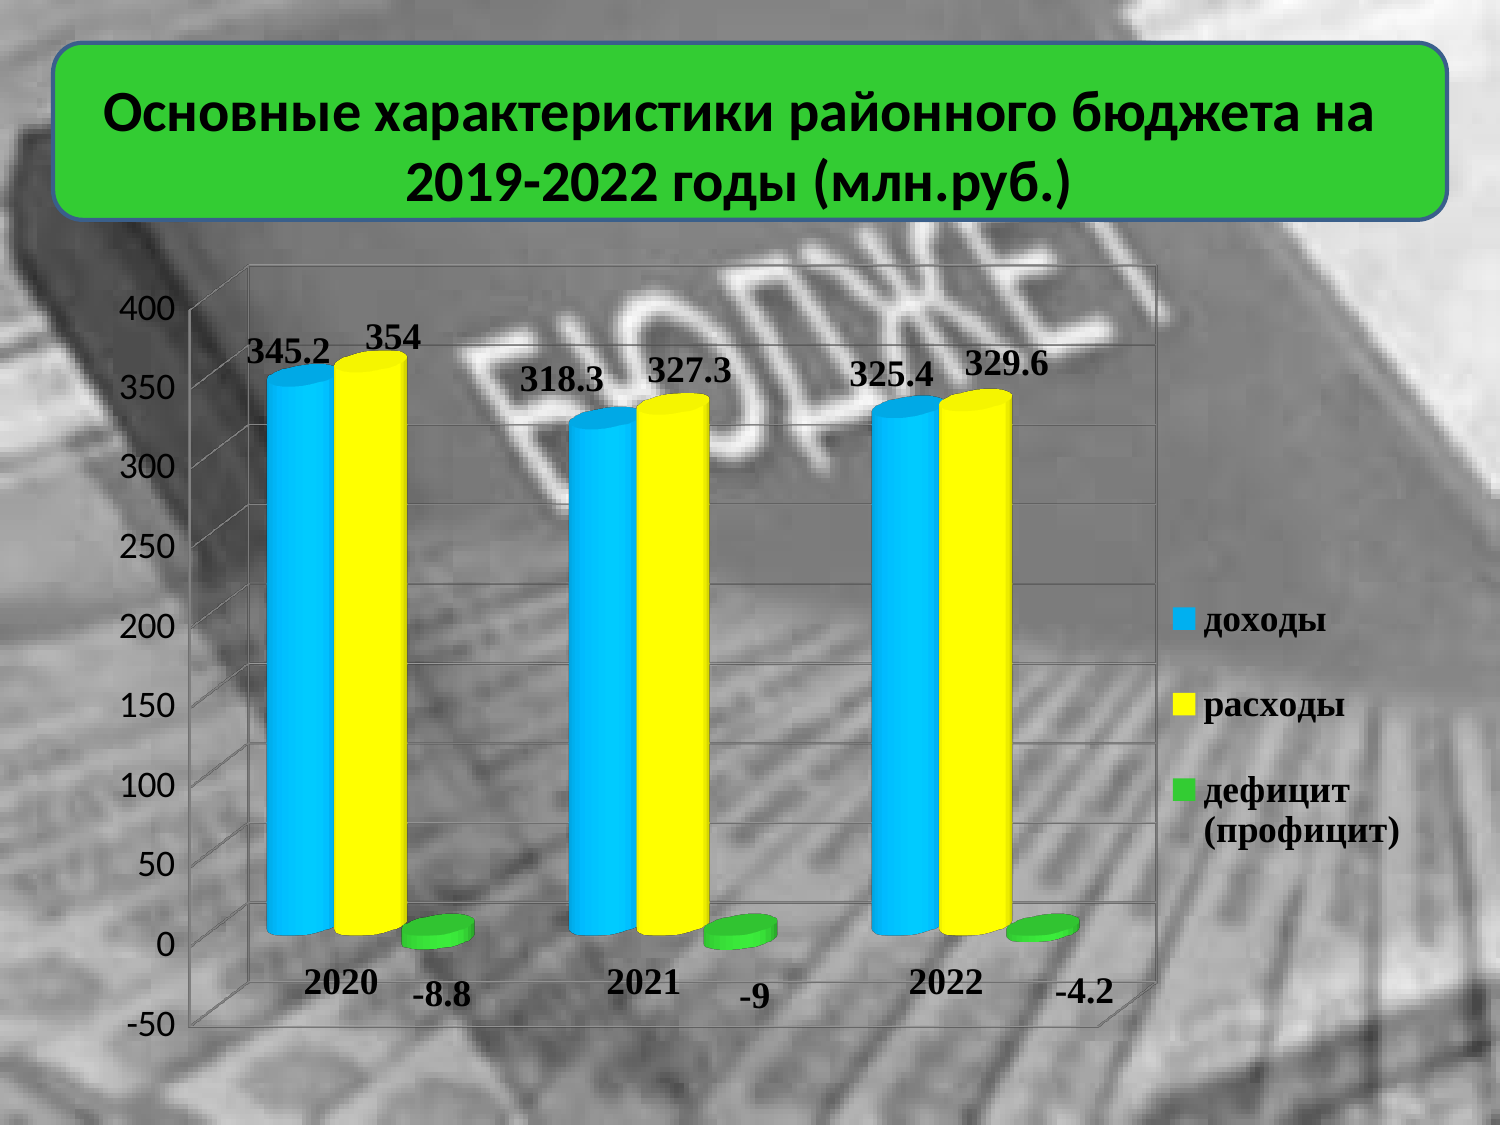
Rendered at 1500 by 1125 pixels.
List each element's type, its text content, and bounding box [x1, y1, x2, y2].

title Основные характеристики районного бюджета на 2019-2022 годы (млн.руб.) [29, 42, 1450, 244]
chart [76, 231, 1448, 1062]
text_box [0, 0, 1500, 1125]
